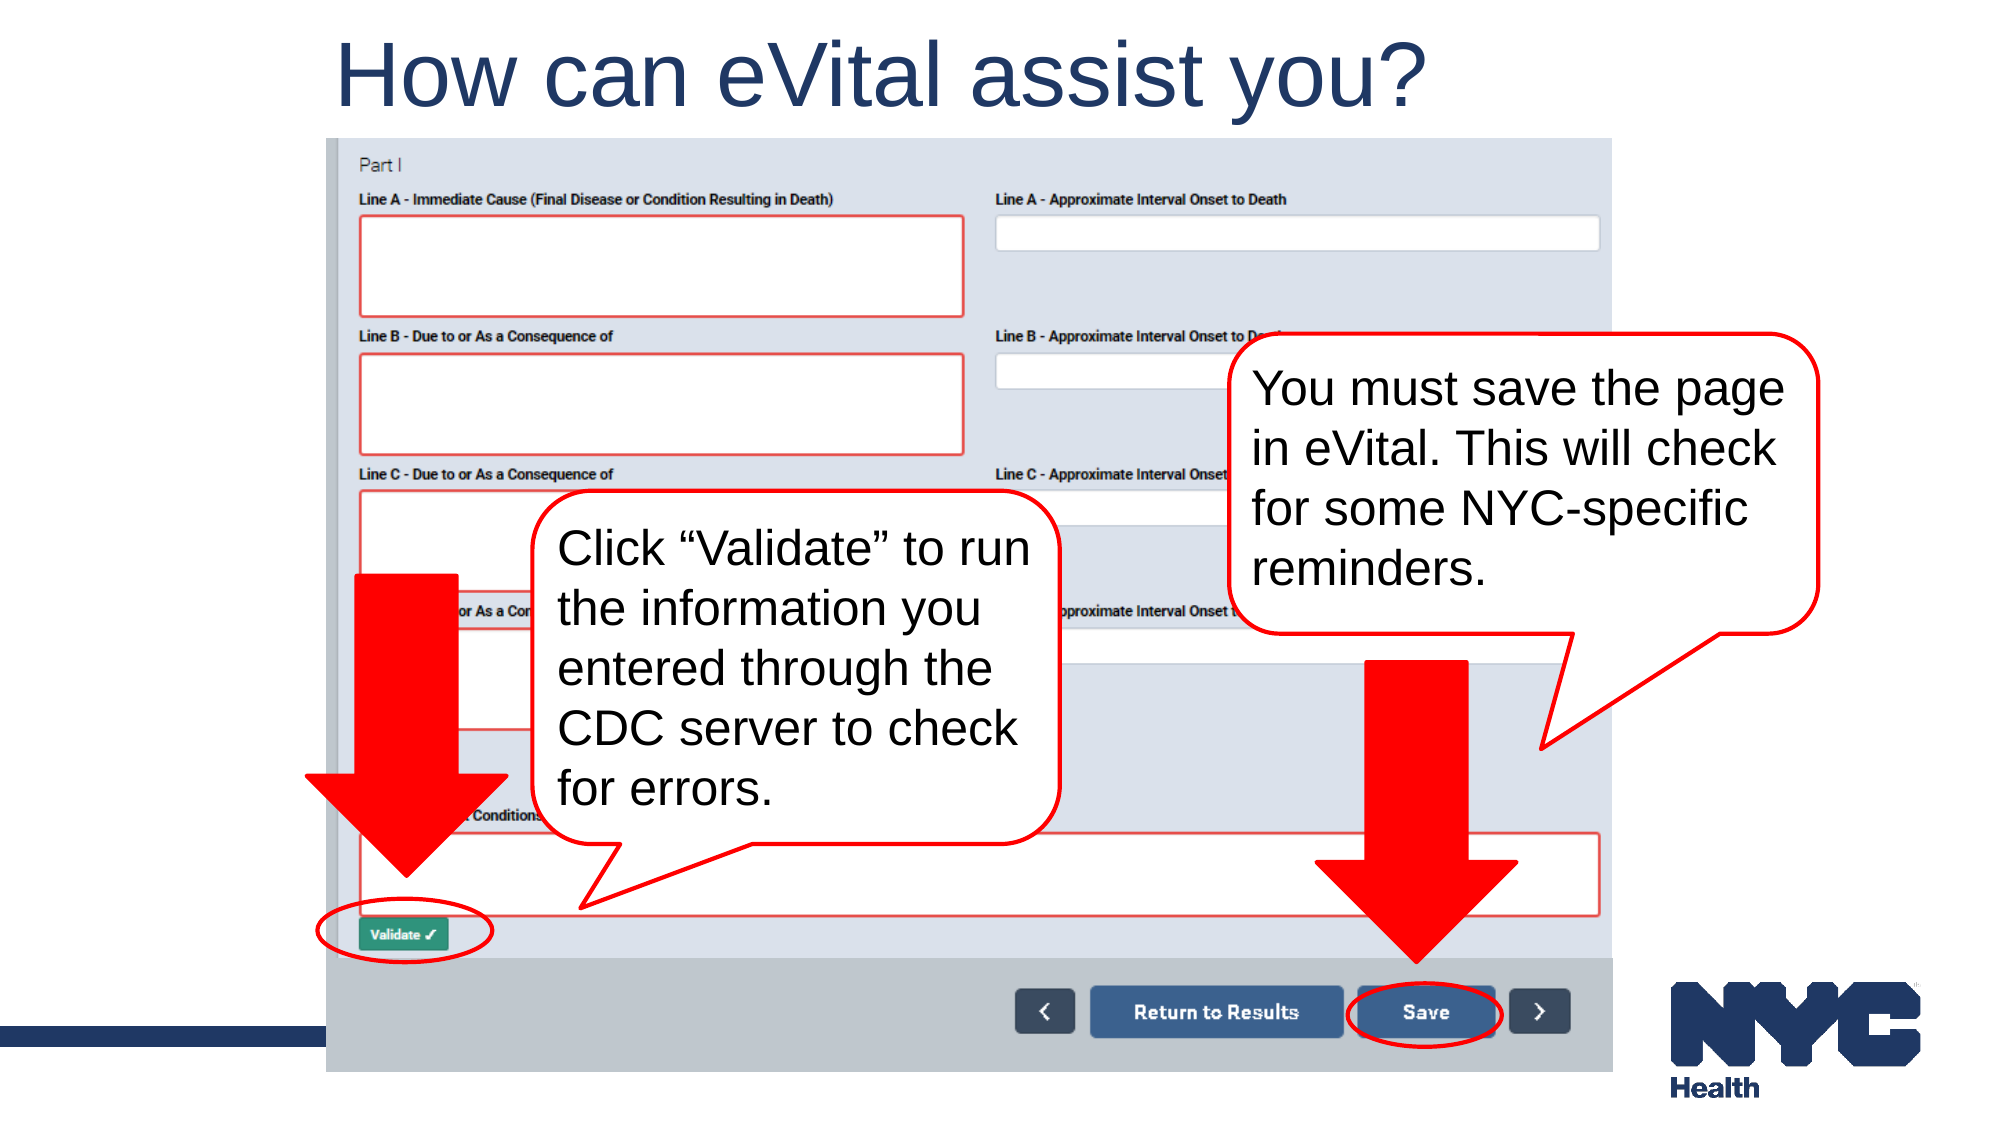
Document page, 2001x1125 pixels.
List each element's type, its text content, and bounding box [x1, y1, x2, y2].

picture [325, 137, 1614, 1072]
text_box [306, 775, 320, 790]
picture [1671, 982, 1921, 1098]
title How can eVital assist you? [326, 0, 2000, 164]
text_box You must save the page in eVital. This will check for some NYC-specific reminders. [1618, 333, 1819, 700]
